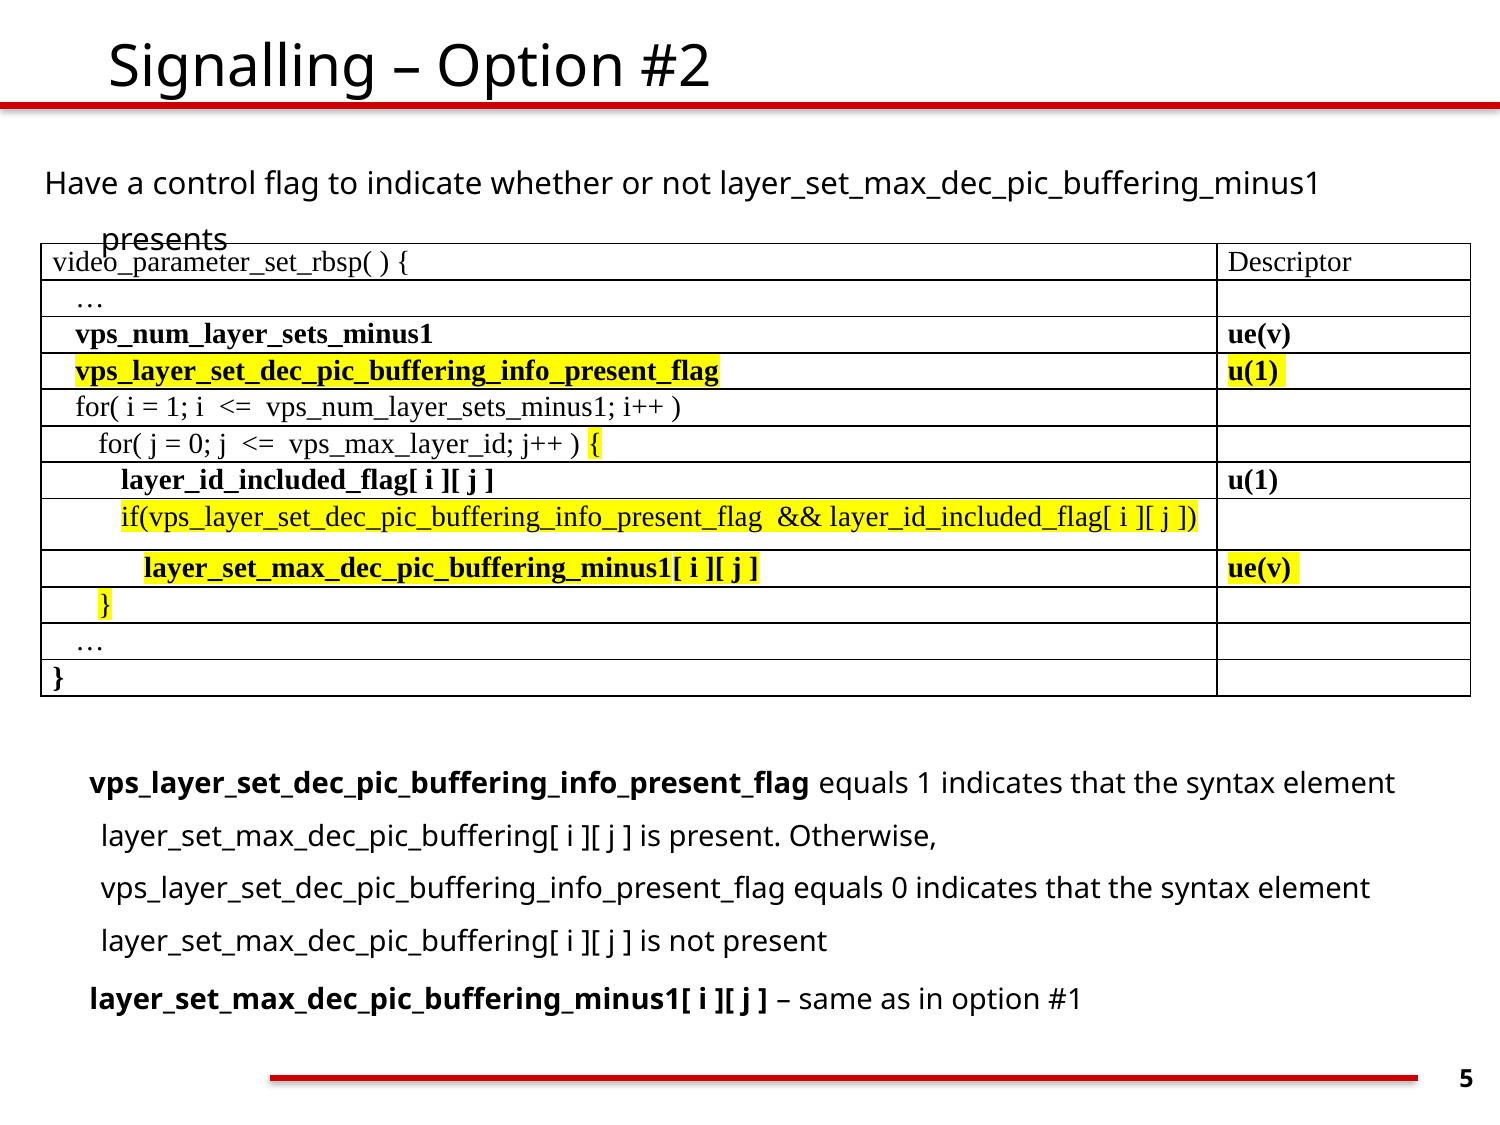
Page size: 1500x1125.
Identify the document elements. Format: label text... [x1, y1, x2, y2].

table_cell [1218, 588, 1470, 622]
table_cell vps_layer_set_dec_pic_buffering_info_present_flag [42, 354, 1216, 388]
table_cell if(vps_layer_set_dec_pic_buffering_info_present_flag && layer_id_included_flag[ i ][ j ]) [42, 499, 1216, 549]
table_header Descriptor [1218, 244, 1470, 279]
table_cell layer_id_included_flag[ i ][ j ] [42, 463, 1216, 498]
title Signalling – Option #2 [93, 32, 1243, 94]
table_cell } [42, 660, 1216, 695]
table_cell for( j = 0; j <= vps_max_layer_id; j++ ) { [42, 427, 1216, 461]
table_cell [1218, 660, 1470, 695]
text_box vps_layer_set_dec_pic_buffering_info_present_flag equals 1 indicates that the syntax element layer_set_max_dec_pic_buffering[ i ][ j ] is present. Otherwise, vps_layer_set_dec_pic_buffering_info_present_flag equals 0 indicates that the syntax element layer_set_max_dec_pic_buffering[ i ][ j ] is not present layer_set_max_dec_pic_buffering_minus1[ i ][ j ] – same as in option #1 [29, 739, 1471, 1035]
table_cell for( i = 1; i <= vps_num_layer_sets_minus1; i++ ) [42, 390, 1216, 425]
table_cell … [42, 281, 1216, 316]
table_cell … [42, 624, 1216, 659]
table_cell vps_num_layer_sets_minus1 [42, 317, 1216, 352]
table_cell [1218, 390, 1470, 425]
table_cell [1218, 427, 1470, 461]
table_cell [1218, 499, 1470, 549]
table_cell u(1) [1218, 463, 1470, 498]
table_header video_parameter_set_rbsp( ) { [42, 244, 1216, 279]
table_cell ue(v) [1218, 317, 1470, 352]
slide_number 5 [1417, 1054, 1489, 1114]
table_cell u(1) [1218, 354, 1470, 388]
table_cell ue(v) [1218, 551, 1470, 586]
table_cell [1218, 281, 1470, 316]
table_cell layer_set_max_dec_pic_buffering_minus1[ i ][ j ] [42, 551, 1216, 586]
list Have a control flag to indicate whether or not layer_set_max_dec_pic_buffering_minus1 presents [29, 136, 1471, 221]
table_cell [1218, 624, 1470, 659]
table_cell } [42, 588, 1216, 622]
